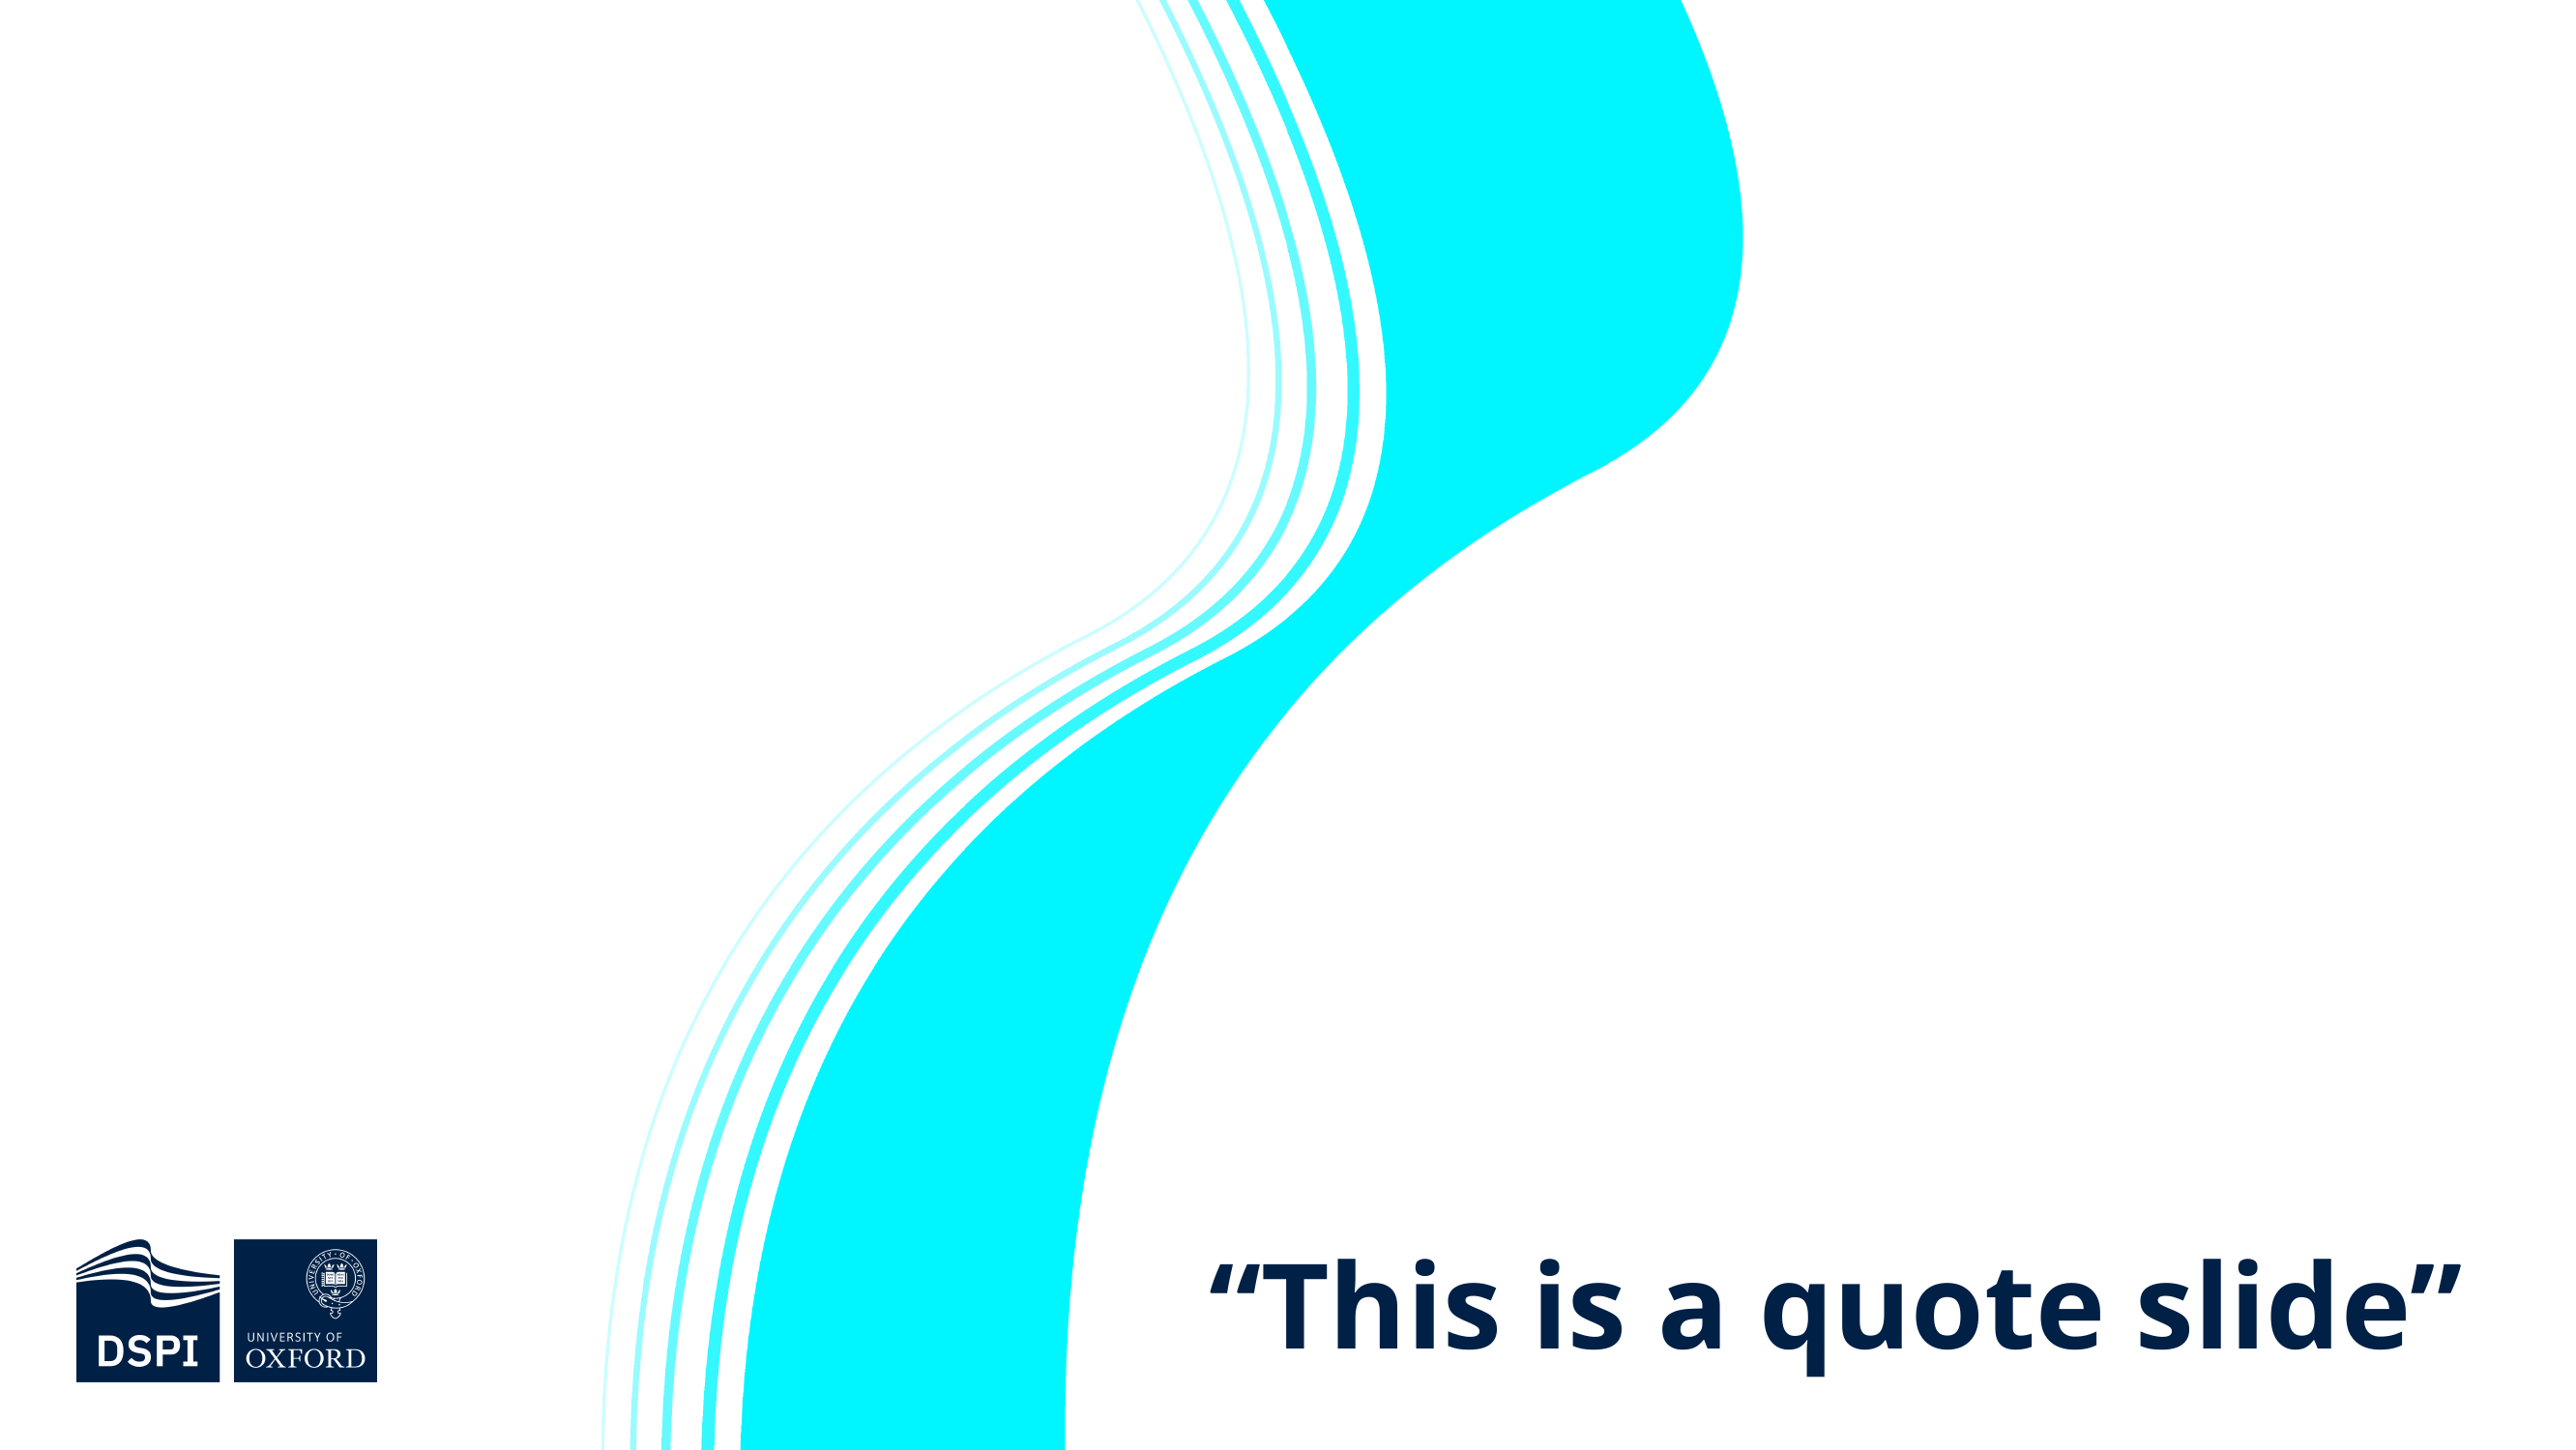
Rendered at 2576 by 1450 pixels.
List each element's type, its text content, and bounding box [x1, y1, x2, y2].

title “This is a quote slide” [1194, 1086, 2500, 1382]
picture [0, 0, 2576, 1450]
